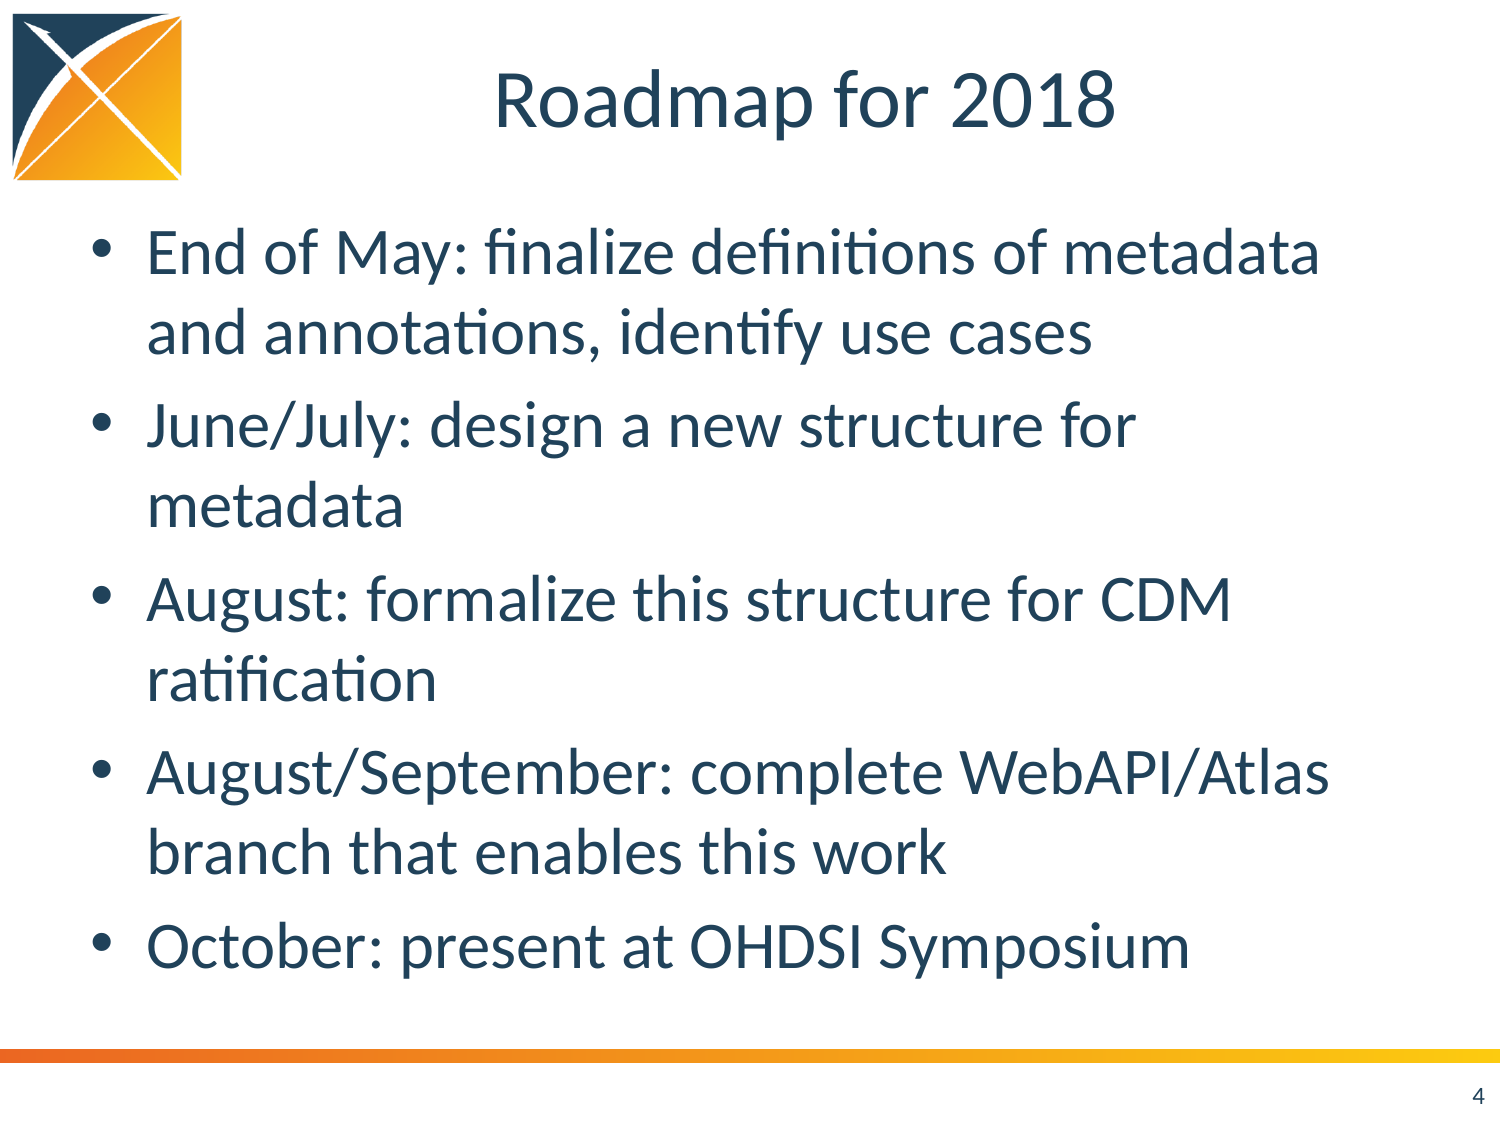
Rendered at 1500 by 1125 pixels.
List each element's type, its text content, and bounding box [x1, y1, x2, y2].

title Roadmap for 2018 [187, 24, 1425, 163]
list End of May: finalize definitions of metadata and annotations, identify use cases June/July: design a new structure for metadata August: formalize this structure for CDM ratification August/September: complete WebAPI/Atlas branch that enables this work October: present at OHDSI Symposium [75, 200, 1425, 1005]
picture [0, 0, 206, 200]
slide_number 4 [1149, 1065, 1500, 1125]
